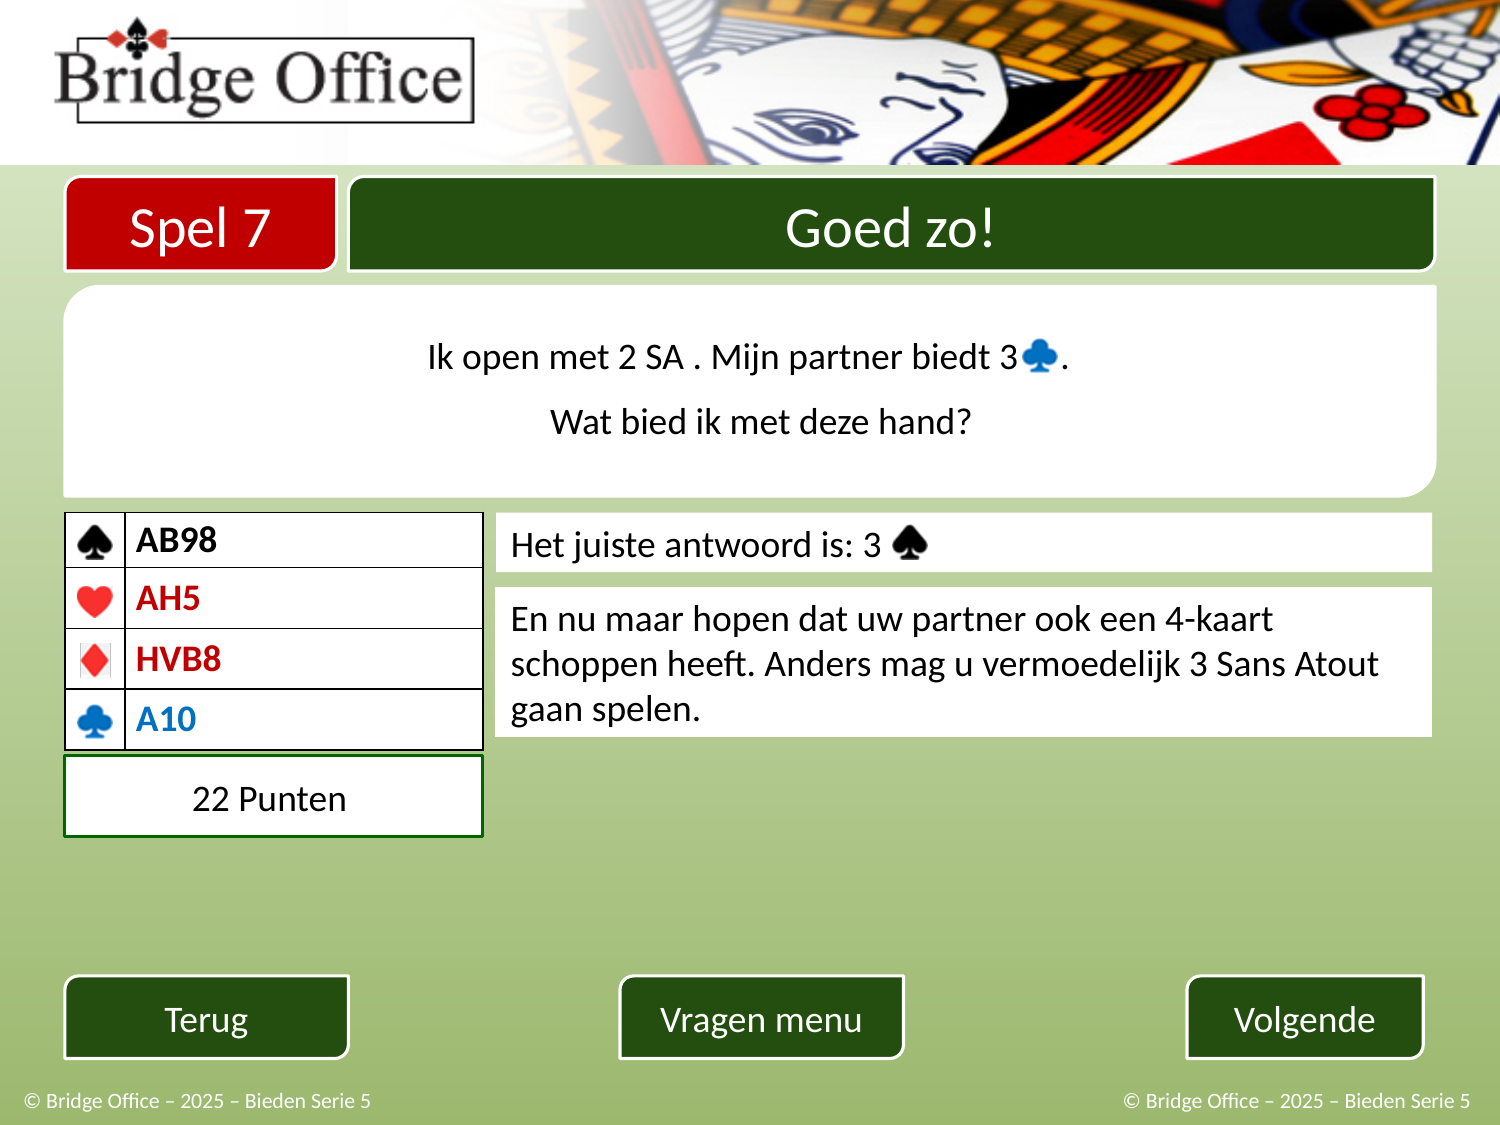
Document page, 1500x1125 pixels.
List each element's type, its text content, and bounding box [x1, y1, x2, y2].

text_box Vragen menu [618, 974, 906, 1061]
table_cell [66, 629, 124, 688]
text_box © Bridge Office – 2025 – Bieden Serie 5 [1107, 1079, 1500, 1121]
picture [77, 524, 114, 561]
table_cell [66, 690, 124, 749]
picture [77, 585, 114, 618]
picture [892, 524, 928, 561]
table_header [66, 513, 124, 567]
text_box Ik open met 2 SA . Mijn partner biedt 3 . [394, 324, 1104, 385]
table_cell A10 [126, 690, 482, 749]
text_box © Bridge Office – 2025 – Bieden Serie 5 [8, 1079, 393, 1121]
picture [1022, 338, 1059, 374]
text_box Goed zo! [346, 179, 1437, 273]
table_cell [66, 568, 124, 628]
table_cell HVB8 [126, 629, 482, 688]
table_header AB98 [126, 513, 482, 567]
text_box Spel 7 [63, 179, 339, 273]
picture [0, 0, 1500, 166]
text_box Volgende [1185, 974, 1425, 1061]
text_box [63, 284, 1437, 498]
table_cell AH5 [126, 568, 482, 628]
picture [77, 703, 114, 740]
text_box Terug [63, 974, 350, 1061]
text_box En nu maar hopen dat uw partner ook een 4-kaart schoppen heeft. Anders mag u vermoedelijk 3 Sans Atout gaan spelen. [495, 587, 1432, 737]
text_box Wat bied ik met deze hand? [528, 389, 995, 450]
text_box 22 Punten [63, 754, 484, 838]
text_box Het juiste antwoord is: 3 [496, 512, 1433, 573]
picture [77, 643, 114, 679]
